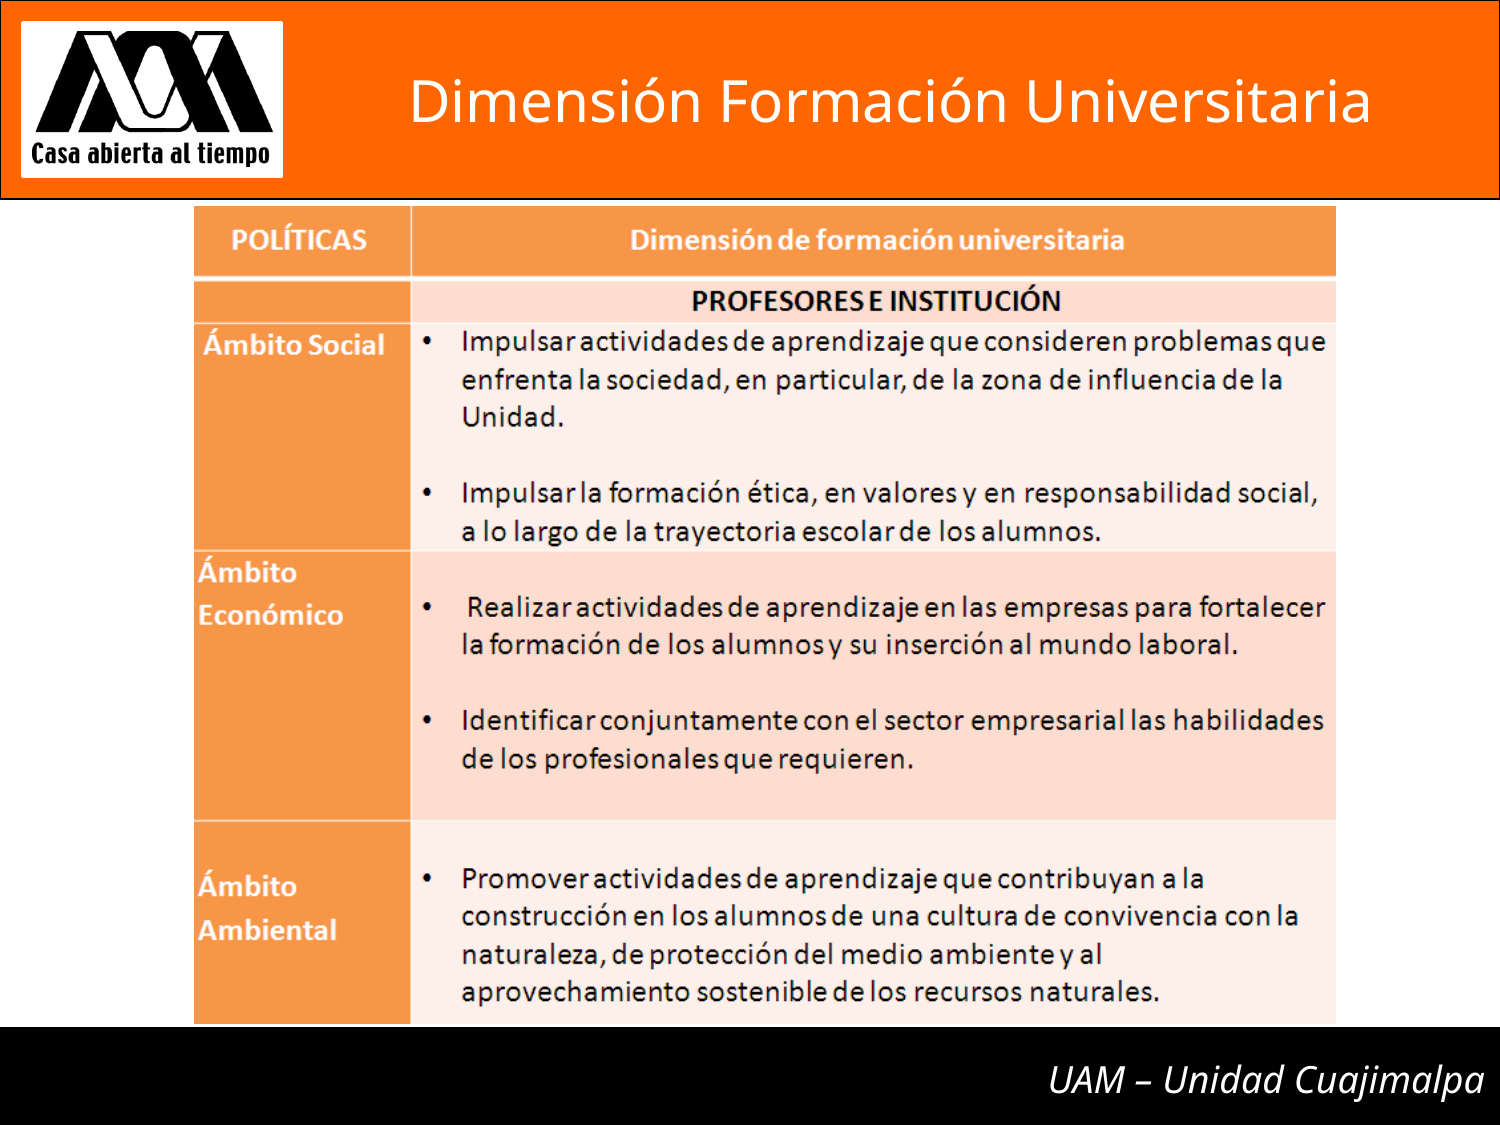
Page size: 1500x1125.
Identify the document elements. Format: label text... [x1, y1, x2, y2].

picture [194, 206, 1336, 1024]
picture [32, 31, 273, 167]
title Dimensión Formación Universitaria [280, 0, 1500, 200]
